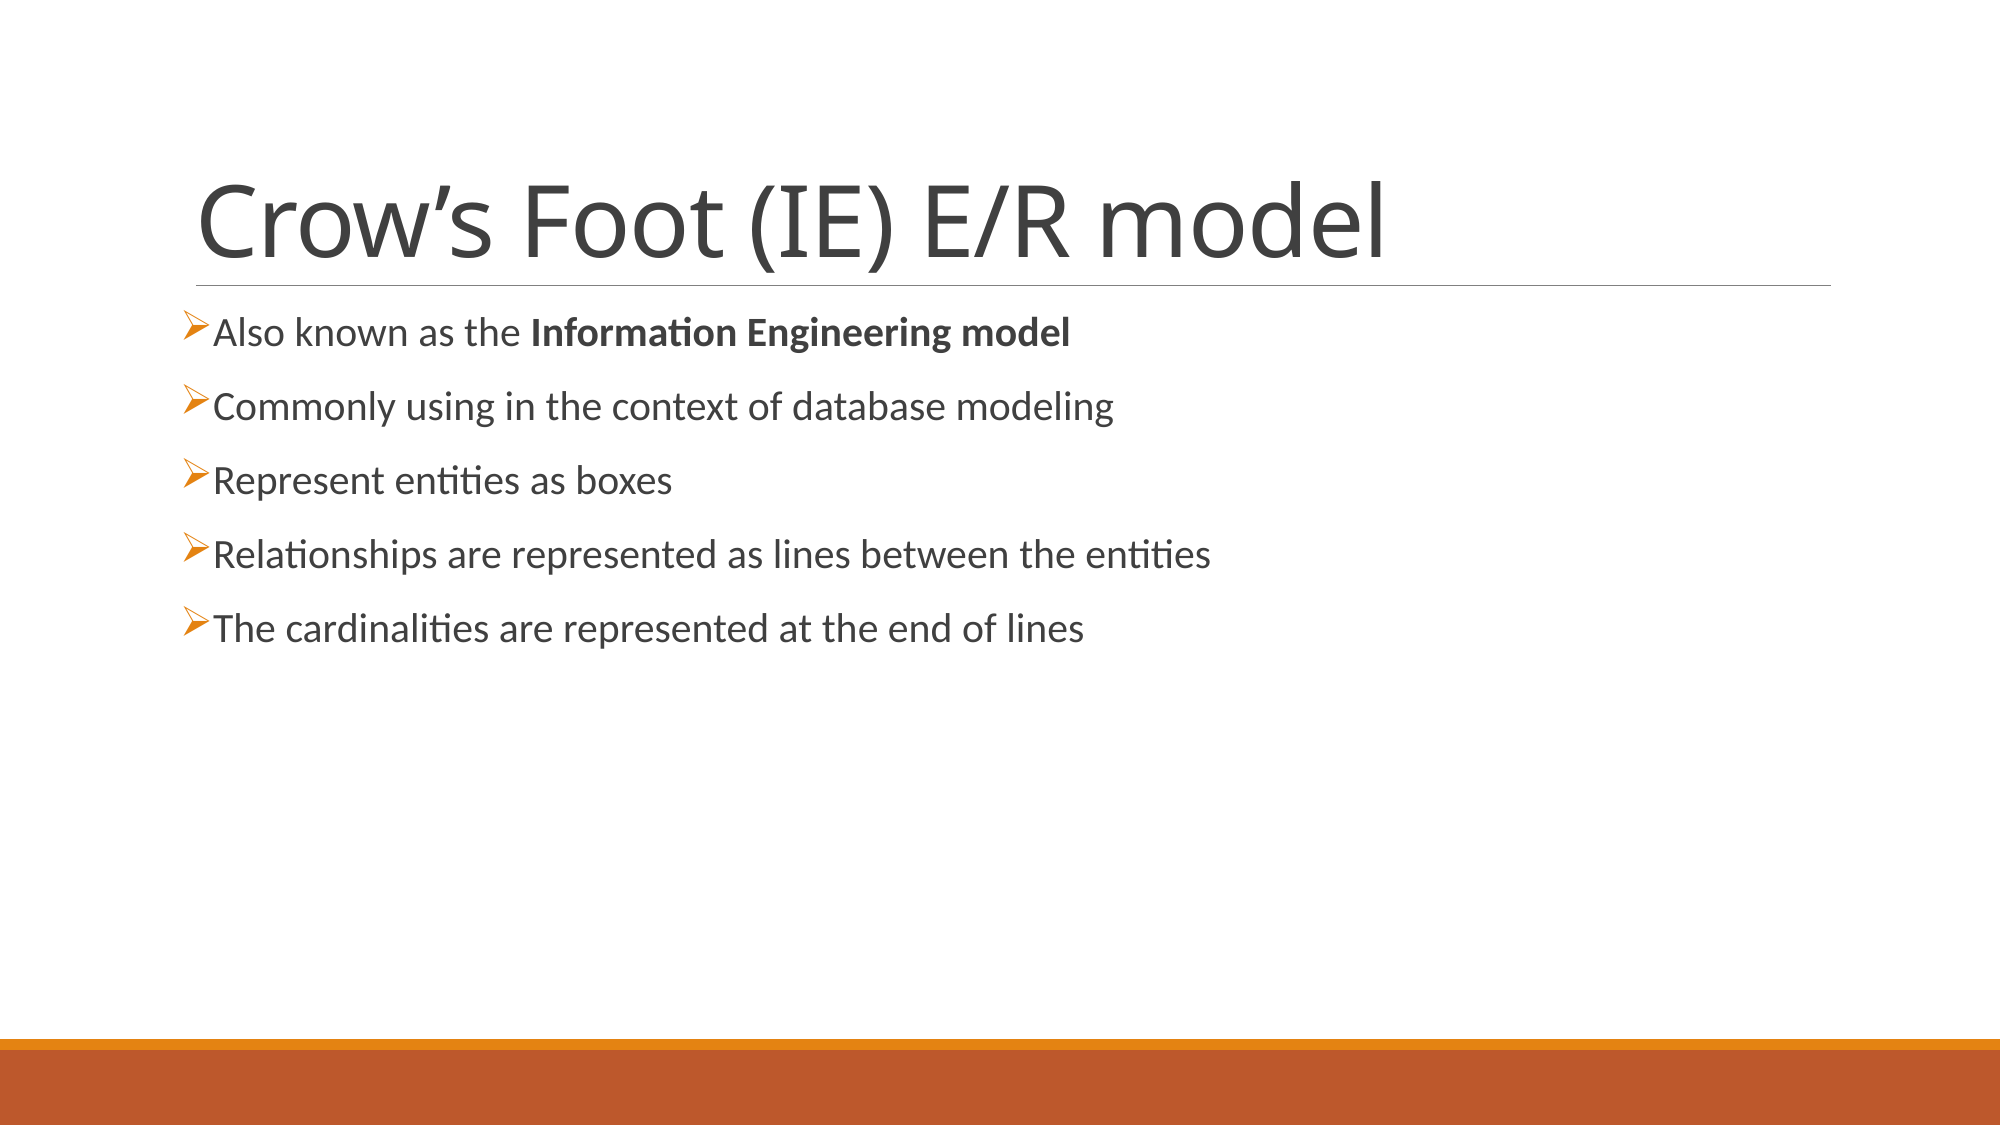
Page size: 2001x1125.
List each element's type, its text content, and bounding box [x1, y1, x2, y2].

title Crow’s Foot (IE) E/R model [180, 47, 1830, 285]
list Also known as the Information Engineering model Commonly using in the context of database modeling Represent entities as boxes Relationships are represented as lines between the entities The cardinalities are represented at the end of lines [180, 302, 1830, 963]
